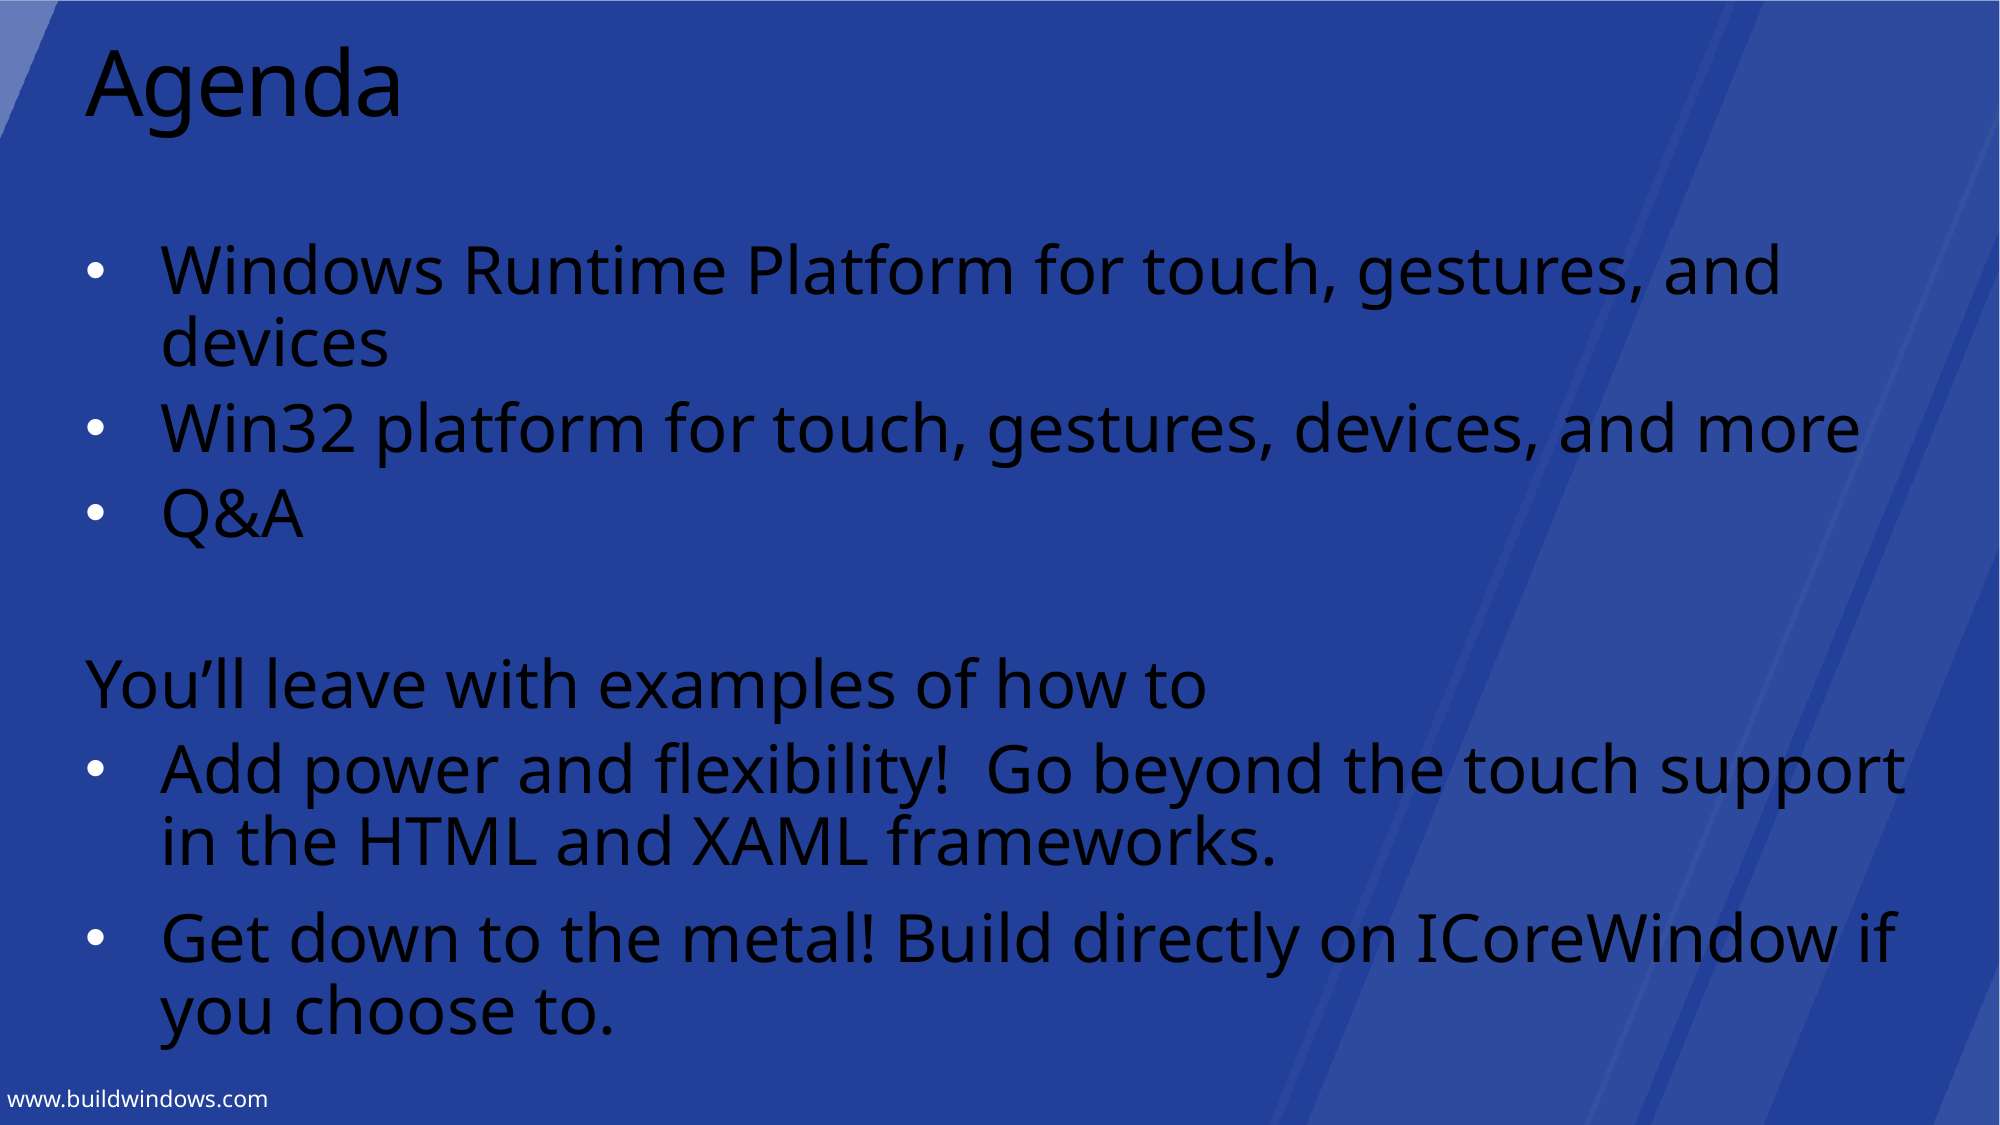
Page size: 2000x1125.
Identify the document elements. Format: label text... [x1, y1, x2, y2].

list Windows Runtime Platform for touch, gestures, and devices Win32 platform for touch, gestures, devices, and more Q&A You’ll leave with examples of how to Add power and flexibility! Go beyond the touch support in the HTML and XAML frameworks. Get down to the metal! Build directly on ICoreWindow if you choose to. [85, 237, 1914, 998]
picture [0, 0, 2000, 1125]
title Agenda [85, 37, 1914, 138]
